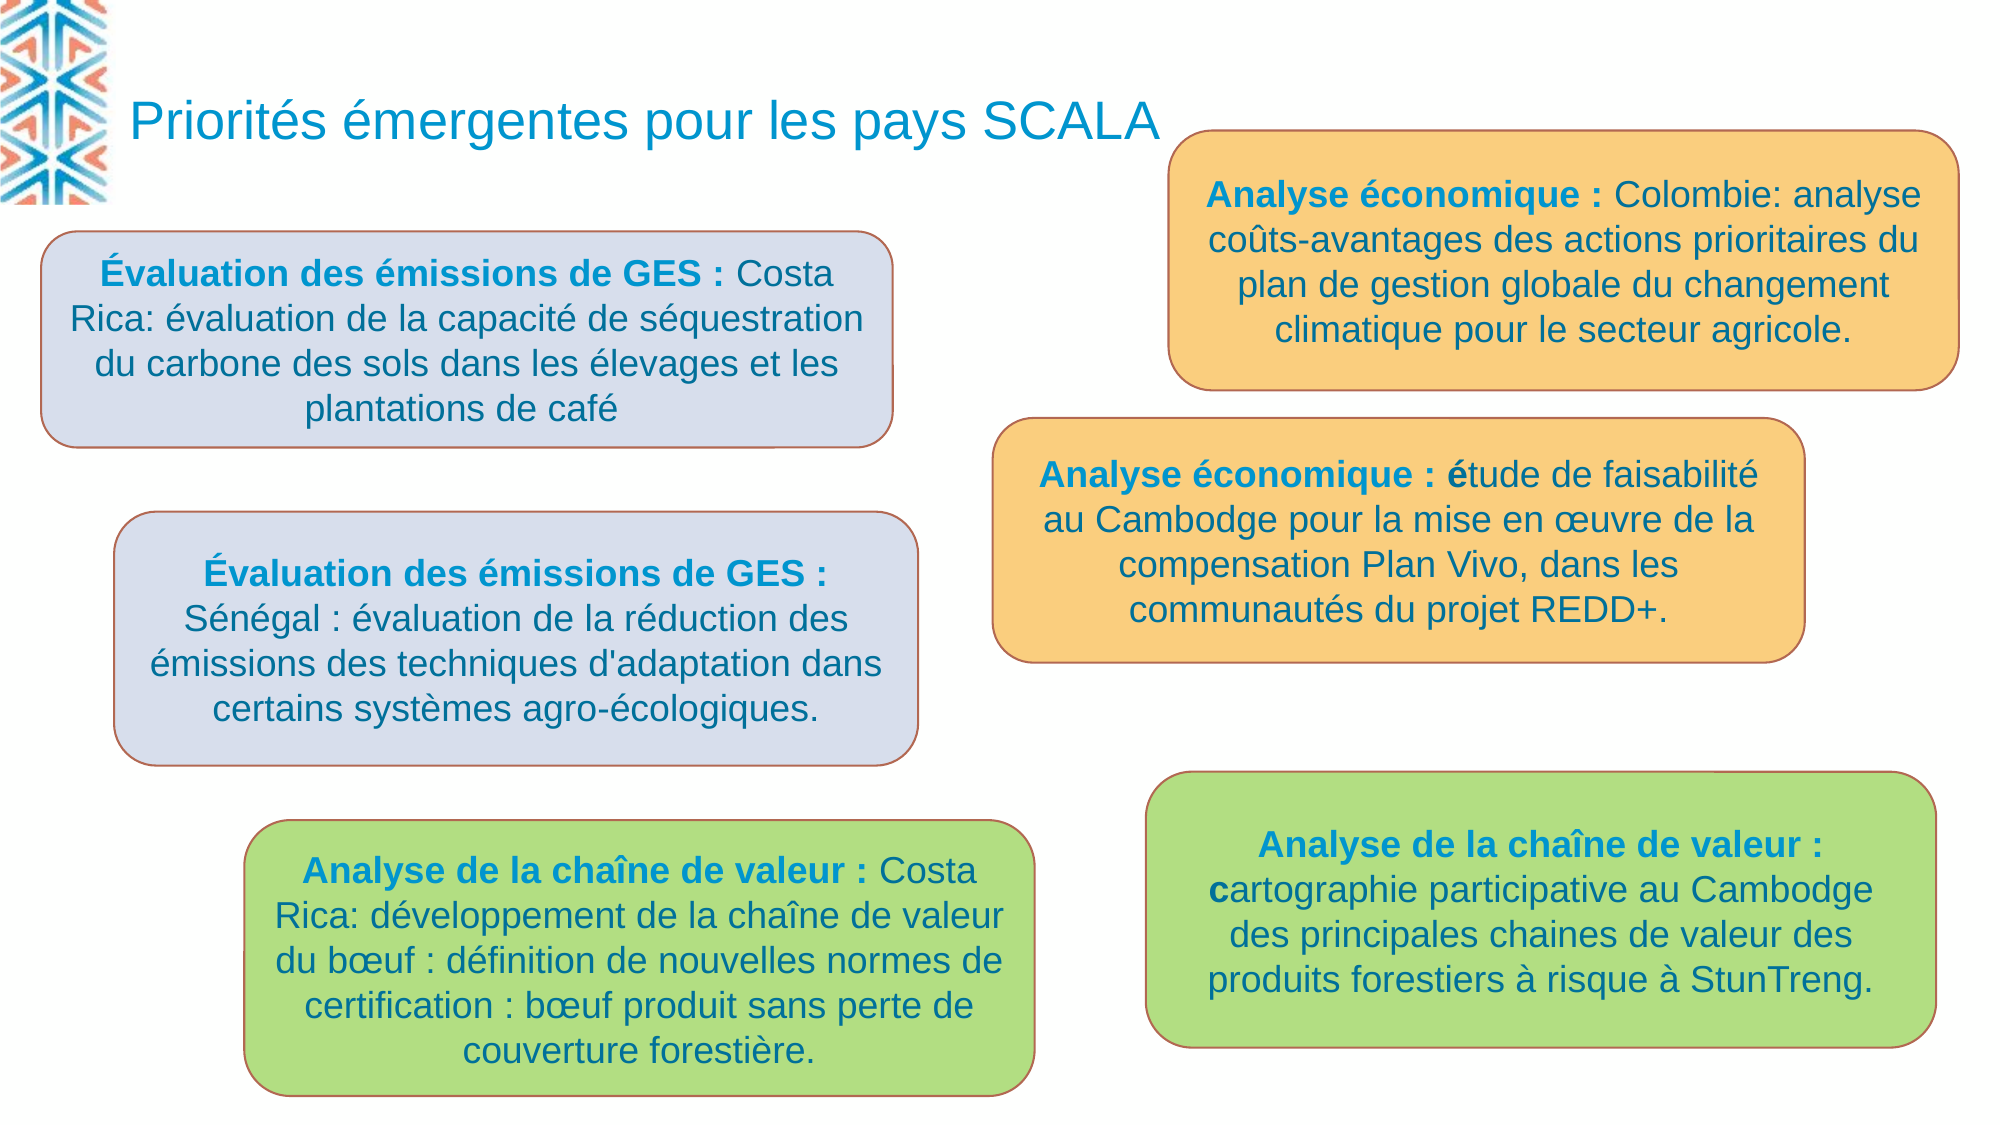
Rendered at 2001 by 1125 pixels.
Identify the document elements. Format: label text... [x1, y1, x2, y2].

text_box Évaluation des émissions de GES : Costa Rica: évaluation de la capacité de séquestration du carbone des sols dans les élevages et les plantations de café [40, 230, 894, 449]
text_box Analyse de la chaîne de valeur : Costa Rica: développement de la chaîne de valeur du bœuf : définition de nouvelles normes de certification : bœuf produit sans perte de couverture forestière. [243, 819, 1036, 1098]
picture [1, 0, 115, 204]
text_box Analyse de la chaîne de valeur : cartographie participative au Cambodge des principales chaines de valeur des produits forestiers à risque à StunTreng. [1144, 770, 1938, 1049]
text_box Évaluation des émissions de GES : Sénégal : évaluation de la réduction des émissions des techniques d'adaptation dans certains systèmes agro-écologiques. [113, 510, 920, 767]
text_box Analyse économique : Colombie: analyse coûts-avantages des actions prioritaires du plan de gestion globale du changement climatique pour le secteur agricole. [1167, 129, 1960, 392]
text_box Analyse économique : étude de faisabilité au Cambodge pour la mise en œuvre de la compensation Plan Vivo, dans les communautés du projet REDD+. [991, 416, 1806, 664]
title Priorités émergentes pour les pays SCALA [114, 61, 1458, 159]
